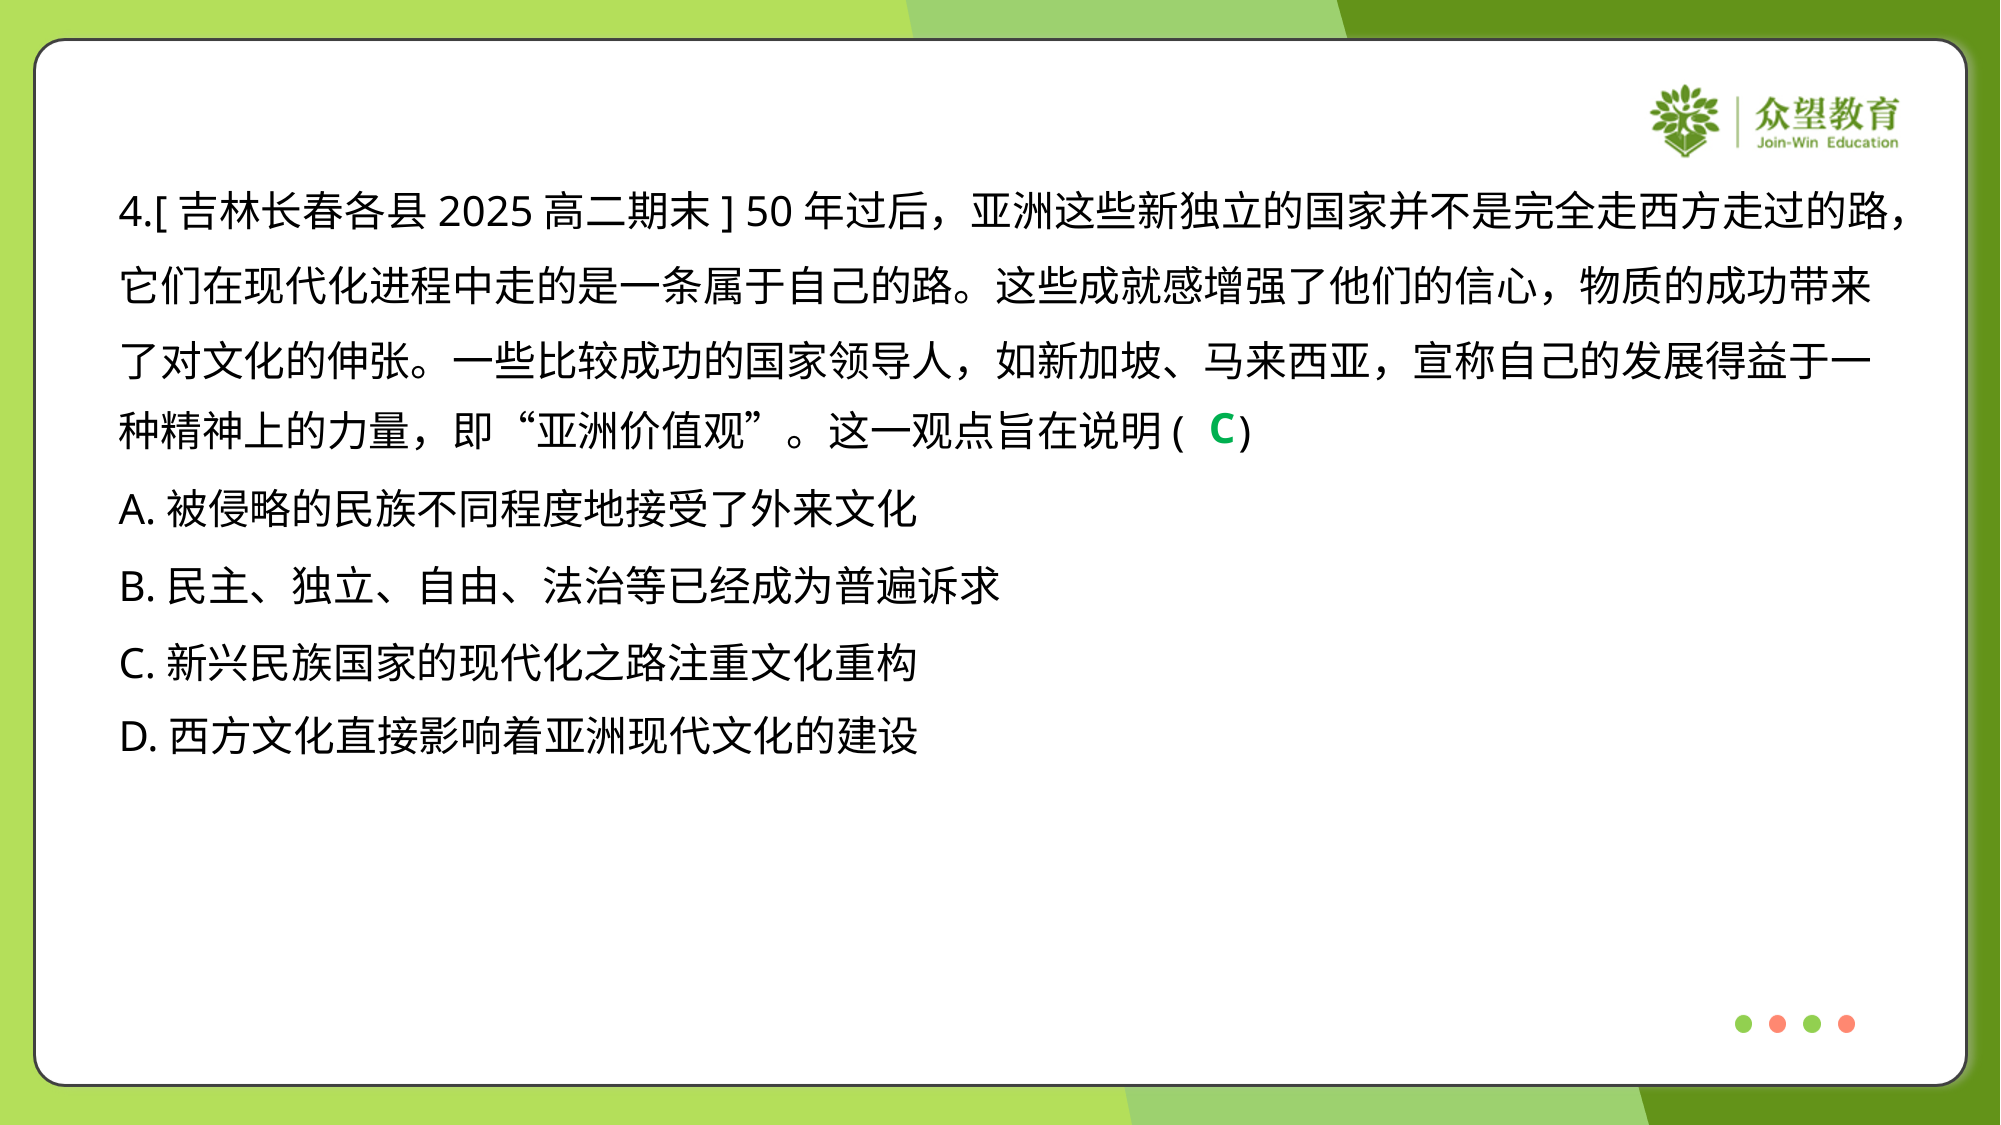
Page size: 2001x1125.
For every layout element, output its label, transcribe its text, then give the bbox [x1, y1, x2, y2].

text_box A.被侵略的民族不同程度地接受了外来文化 B.民主、独立、自由、法治等已经成为普遍诉求 C.新兴民族国家的现代化之路注重文化重构 D.西方文化直接影响着亚洲现代文化的建设 [118, 457, 1883, 753]
text_box C [1192, 381, 1252, 446]
text_box 4.[吉林长春各县2025高二期末] 50年过后，亚洲这些新独立的国家并不是完全走西方走过的路， 它们在现代化进程中走的是一条属于自己的路。这些成就感增强了他们的信心，物质的成功带来 了对文化的伸张。一些比较成功的国家领导人，如新加坡、马来西亚，宣称自己的发展得益于一 种精神上的力量，即“亚洲价值观”。这一观点旨在说明( ) [118, 159, 1883, 448]
picture [0, 0, 2000, 1125]
